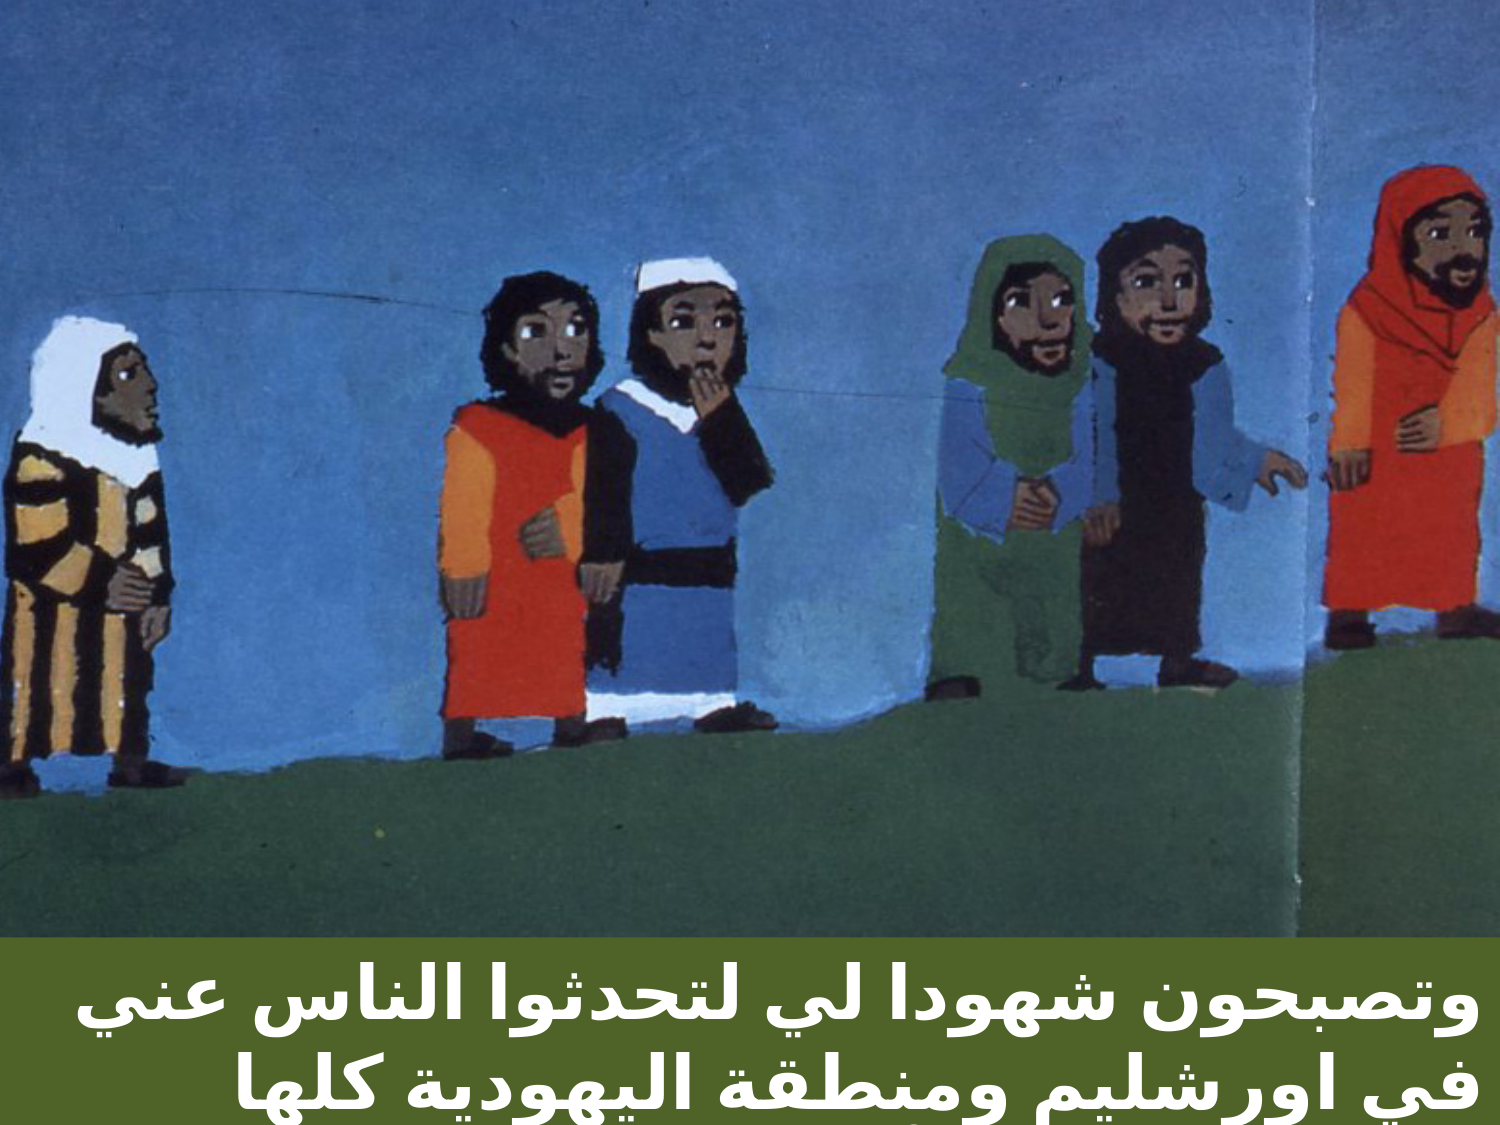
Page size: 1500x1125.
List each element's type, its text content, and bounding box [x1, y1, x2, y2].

picture [0, 0, 1500, 938]
text_box وتصبحون شهودا لي لتحدثوا الناس عني في اورشليم ومنطقة اليهودية كلها والسامرة والى أقاصي الأرض. [0, 946, 1500, 1125]
